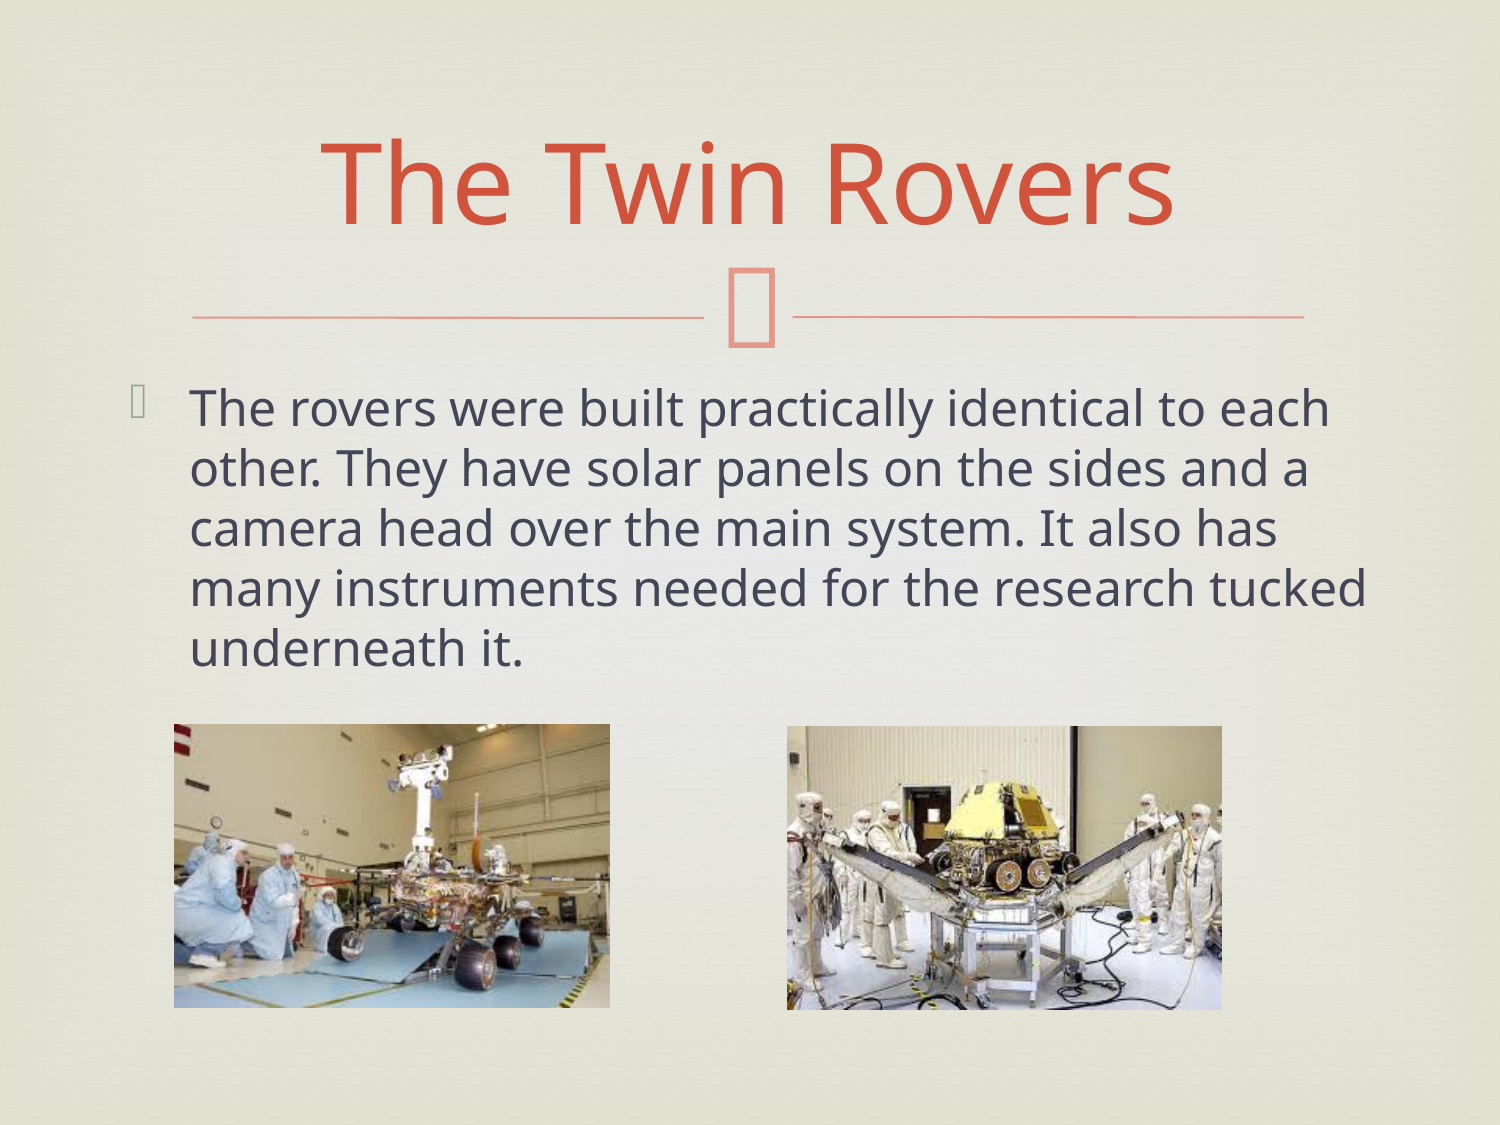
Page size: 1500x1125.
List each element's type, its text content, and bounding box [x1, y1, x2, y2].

picture [786, 725, 1223, 1010]
title The Twin Rovers [112, 93, 1386, 267]
list The rovers were built practically identical to each other. They have solar panels on the sides and a camera head over the main system. It also has many instruments needed for the research tucked underneath it. [114, 368, 1386, 1005]
picture [174, 724, 610, 1009]
